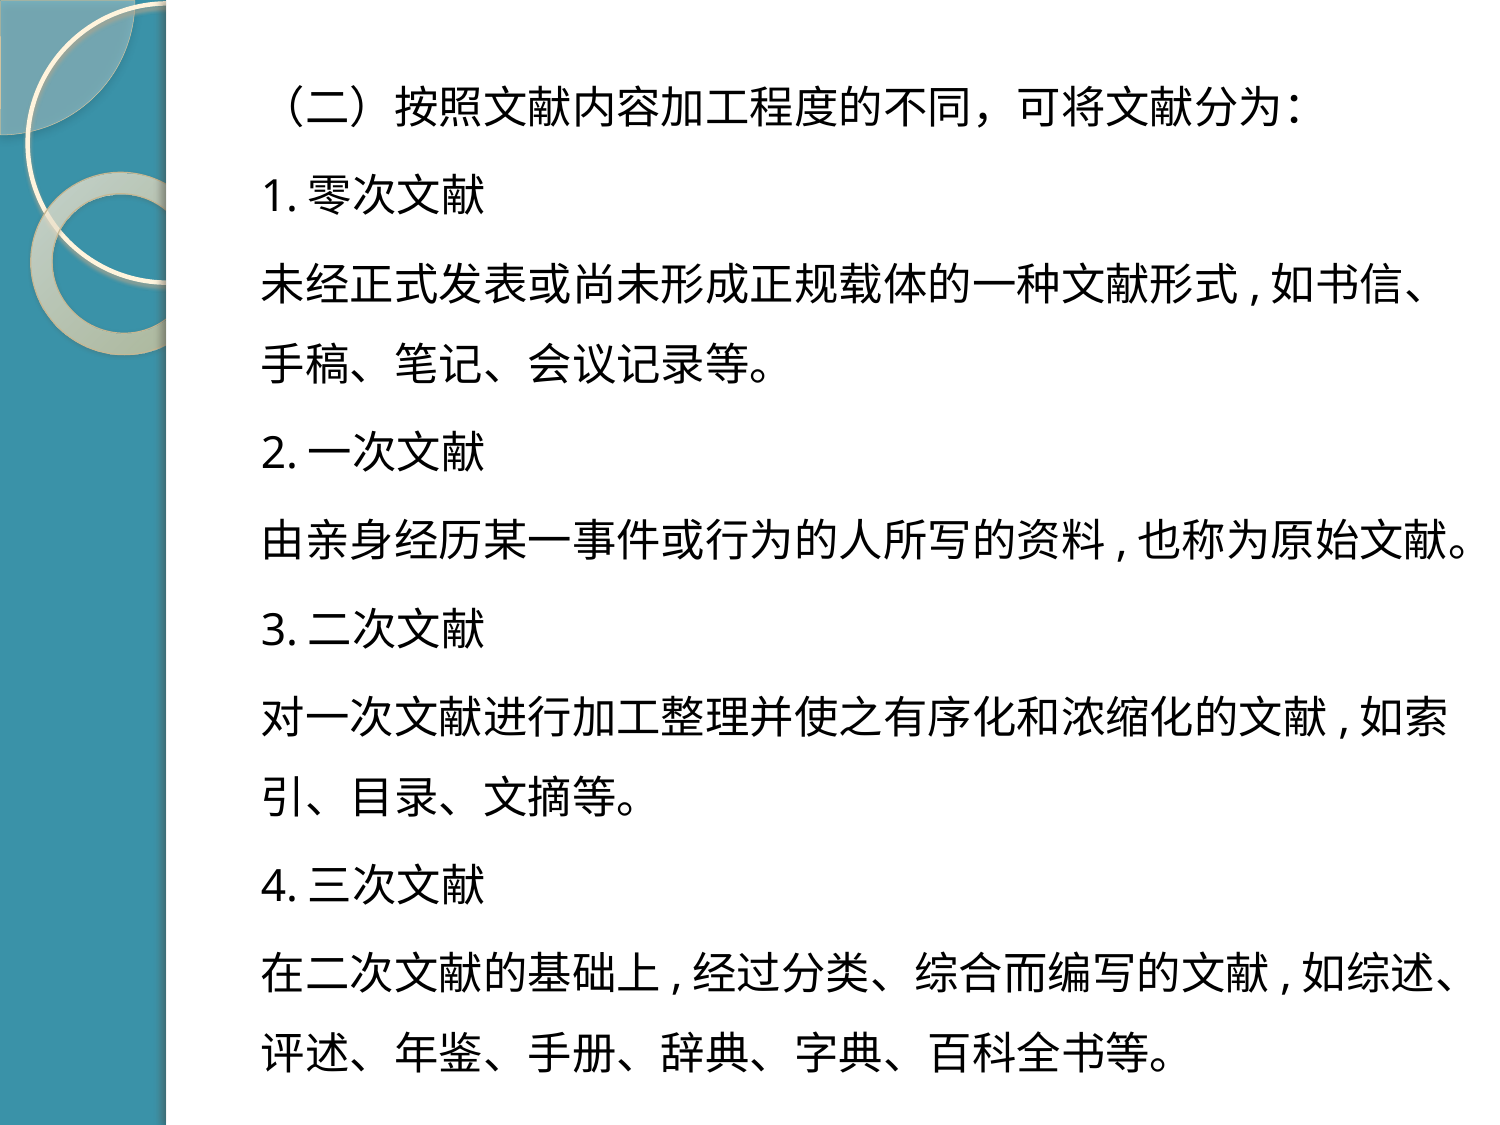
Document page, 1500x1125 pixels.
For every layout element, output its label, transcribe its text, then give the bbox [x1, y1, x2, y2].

list （二）按照文献内容加工程度的不同，可将文献分为： 1.零次文献 未经正式发表或尚未形成正规载体的一种文献形式,如书信、手稿、笔记、会议记录等。 2.一次文献 由亲身经历某一事件或行为的人所写的资料,也称为原始文献。 3.二次文献 对一次文献进行加工整理并使之有序化和浓缩化的文献,如索引、目录、文摘等。 4.三次文献 在二次文献的基础上,经过分类、综合而编写的文献,如综述、评述、年鉴、手册、辞典、字典、百科全书等。 [235, 45, 1466, 1112]
